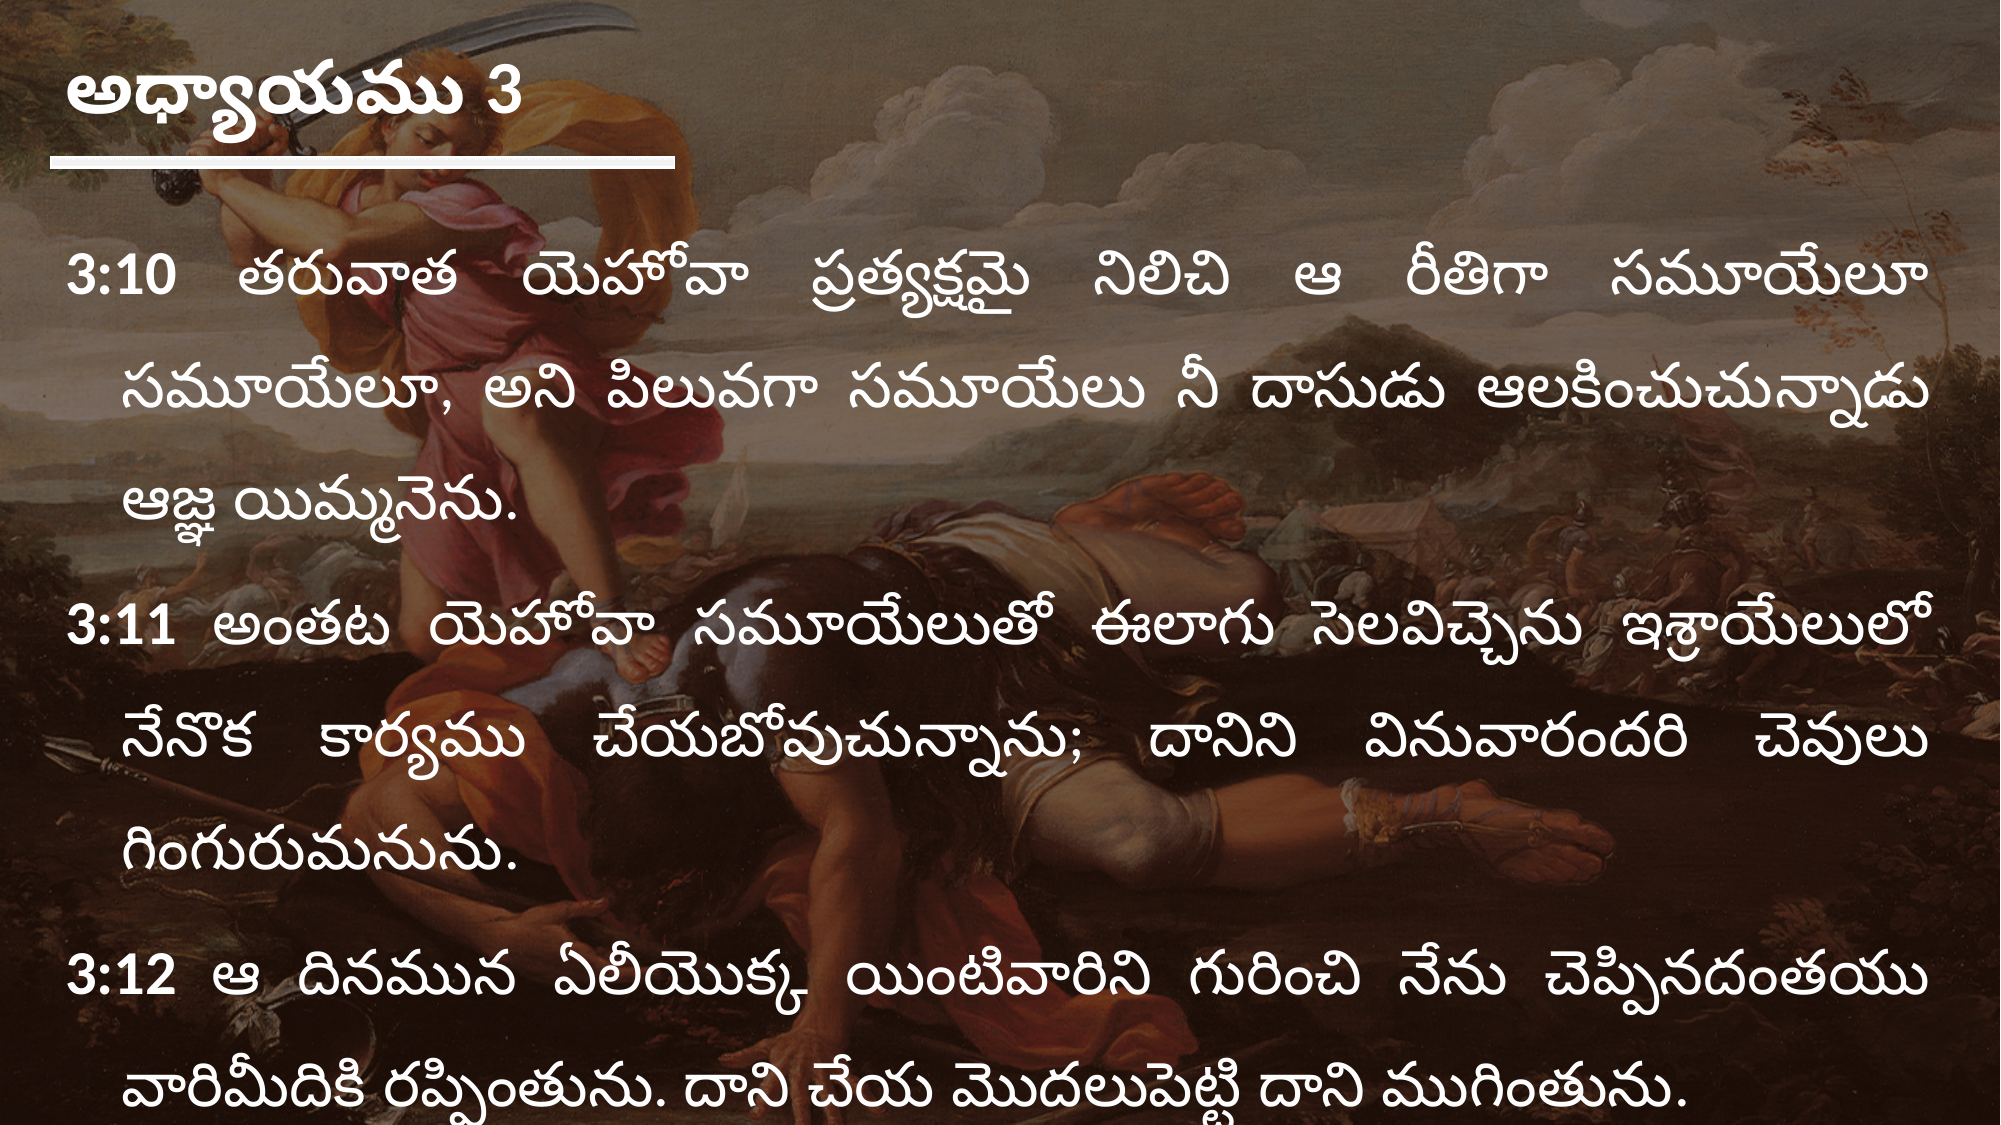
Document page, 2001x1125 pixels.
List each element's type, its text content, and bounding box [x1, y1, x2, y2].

list 3:10 తరువాత యెహోవా ప్రత్యక్షమై నిలిచి ఆ రీతిగా సమూయేలూ సమూయేలూ, అని పిలువగా సమూయేలు నీ దాసుడు ఆలకించుచున్నాడు ఆజ్ఞ యిమ్మనెను. 3:11 అంతట యెహోవా సమూయేలుతో ఈలాగు సెలవిచ్చెను ఇశ్రాయేలులో నేనొక కార్యము చేయబోవుచున్నాను; దానిని వినువారందరి చెవులు గింగురుమనును. 3:12 ఆ దినమున ఏలీయొక్క యింటివారిని గురించి నేను చెప్పినదంతయు వారిమీదికి రప్పింతును. దాని చేయ మొదలుపెట్టి దాని ముగింతును. [50, 187, 1946, 1063]
title అధ్యాయము 3 [50, 0, 1925, 167]
picture [0, 0, 2000, 1125]
